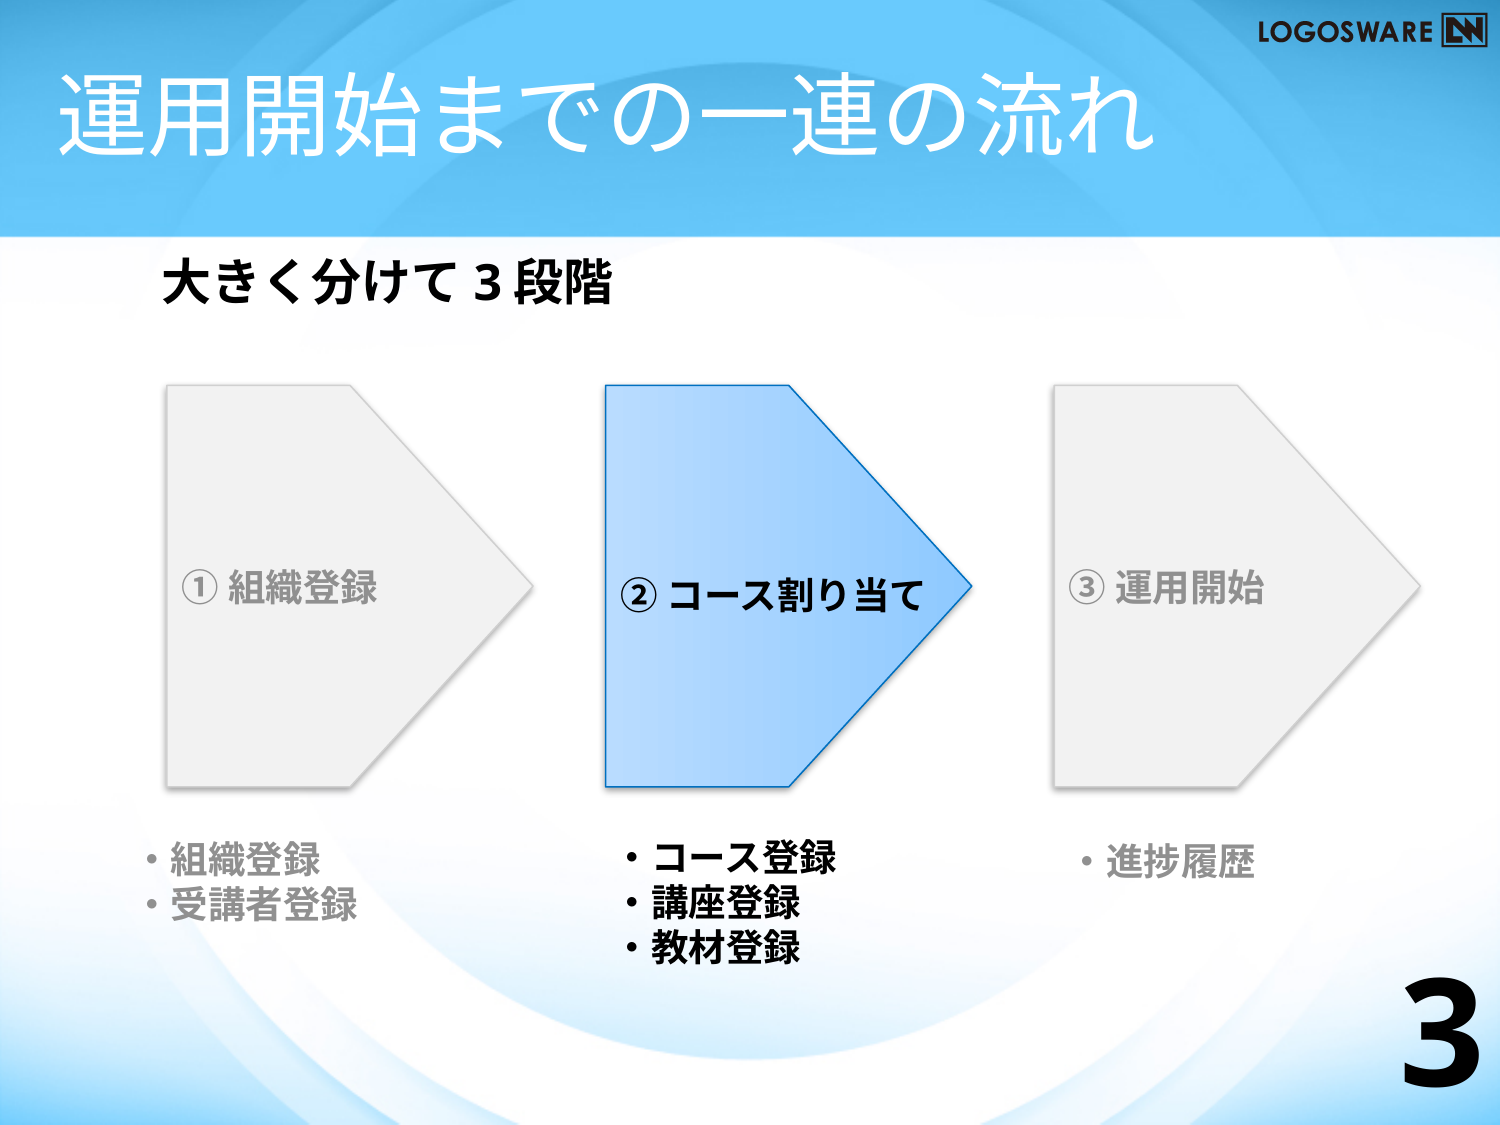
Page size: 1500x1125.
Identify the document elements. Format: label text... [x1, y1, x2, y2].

text_box ・進捗履歴 [1054, 830, 1327, 936]
text_box [604, 384, 932, 788]
text_box 大きく分けて3段階 [146, 243, 1057, 319]
text_box ①組織登録 [166, 384, 534, 788]
title 運用開始までの一連の流れ [40, 0, 1500, 226]
text_box ・コース登録 ・講座登録 ・教材登録 [599, 781, 942, 976]
slide_number 3 [1187, 928, 1500, 1125]
text_box ・組織登録 ・受講者登録 [118, 828, 392, 979]
text_box ➁コース割り当て [605, 541, 979, 692]
picture [0, 0, 1500, 1125]
text_box ➂運用開始 [1053, 384, 1422, 788]
